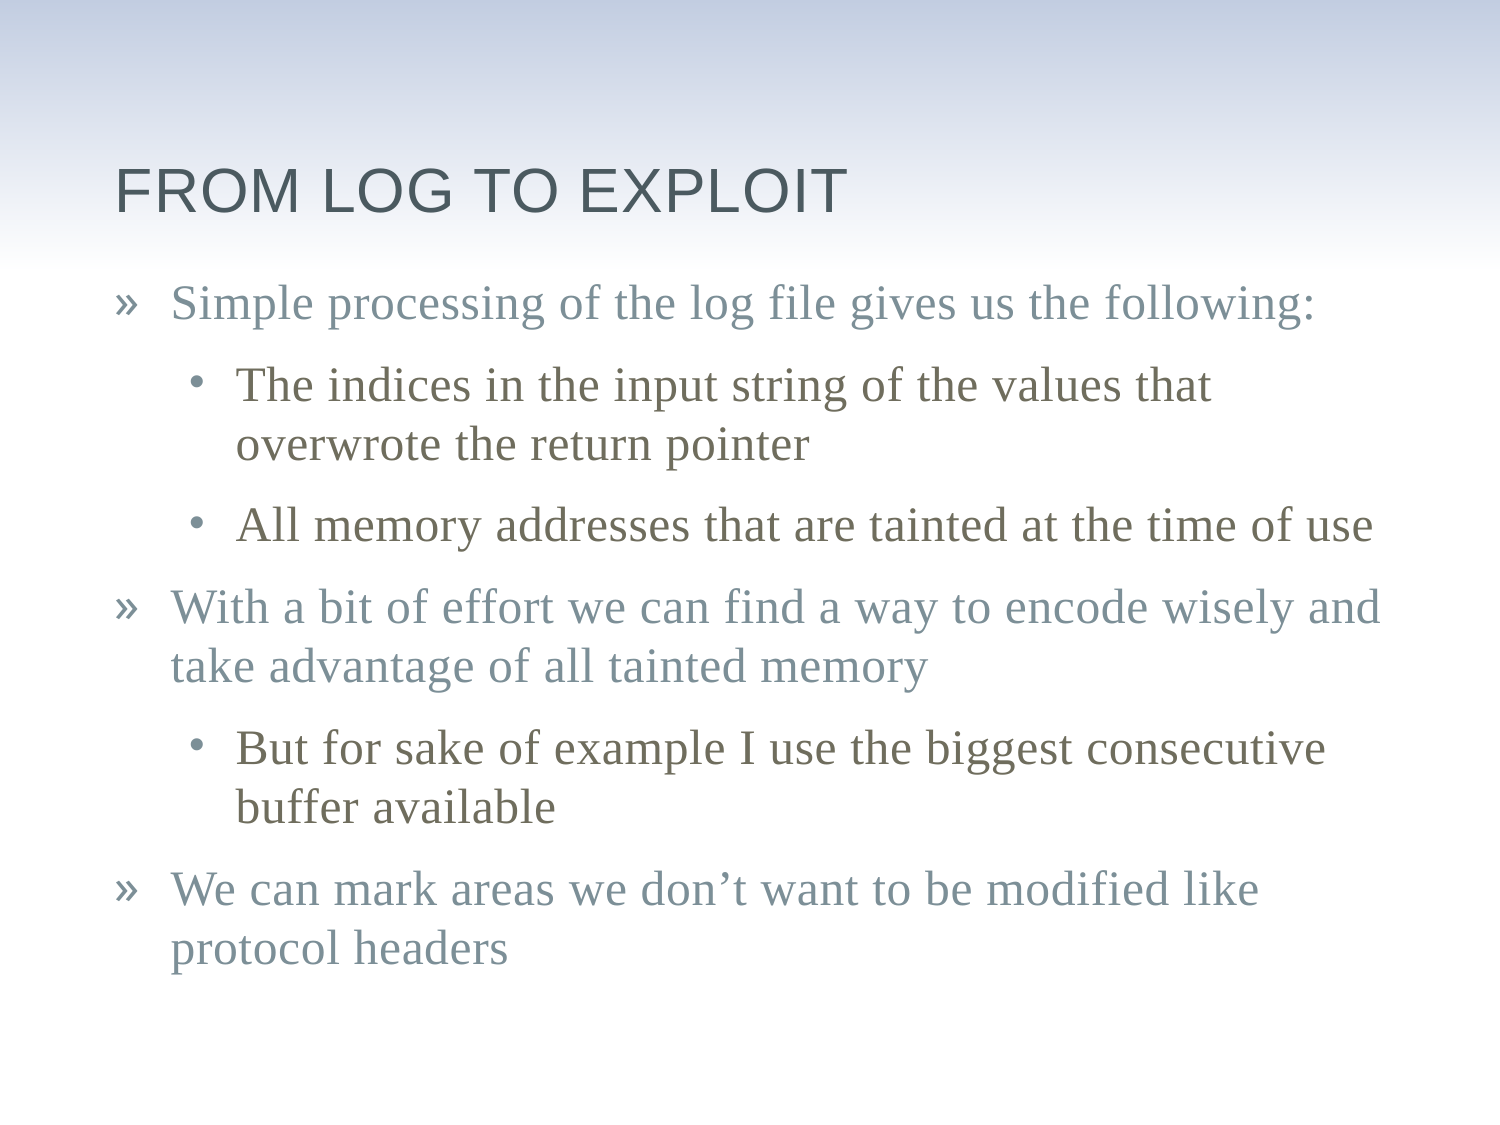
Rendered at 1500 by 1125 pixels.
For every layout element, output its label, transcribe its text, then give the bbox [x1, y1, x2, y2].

title From LOG to Exploit [99, 45, 1400, 233]
list Simple processing of the log file gives us the following: The indices in the input string of the values that overwrote the return pointer All memory addresses that are tainted at the time of use With a bit of effort we can find a way to encode wisely and take advantage of all tainted memory But for sake of example I use the biggest consecutive buffer available We can mark areas we don’t want to be modified like protocol headers [99, 262, 1400, 991]
